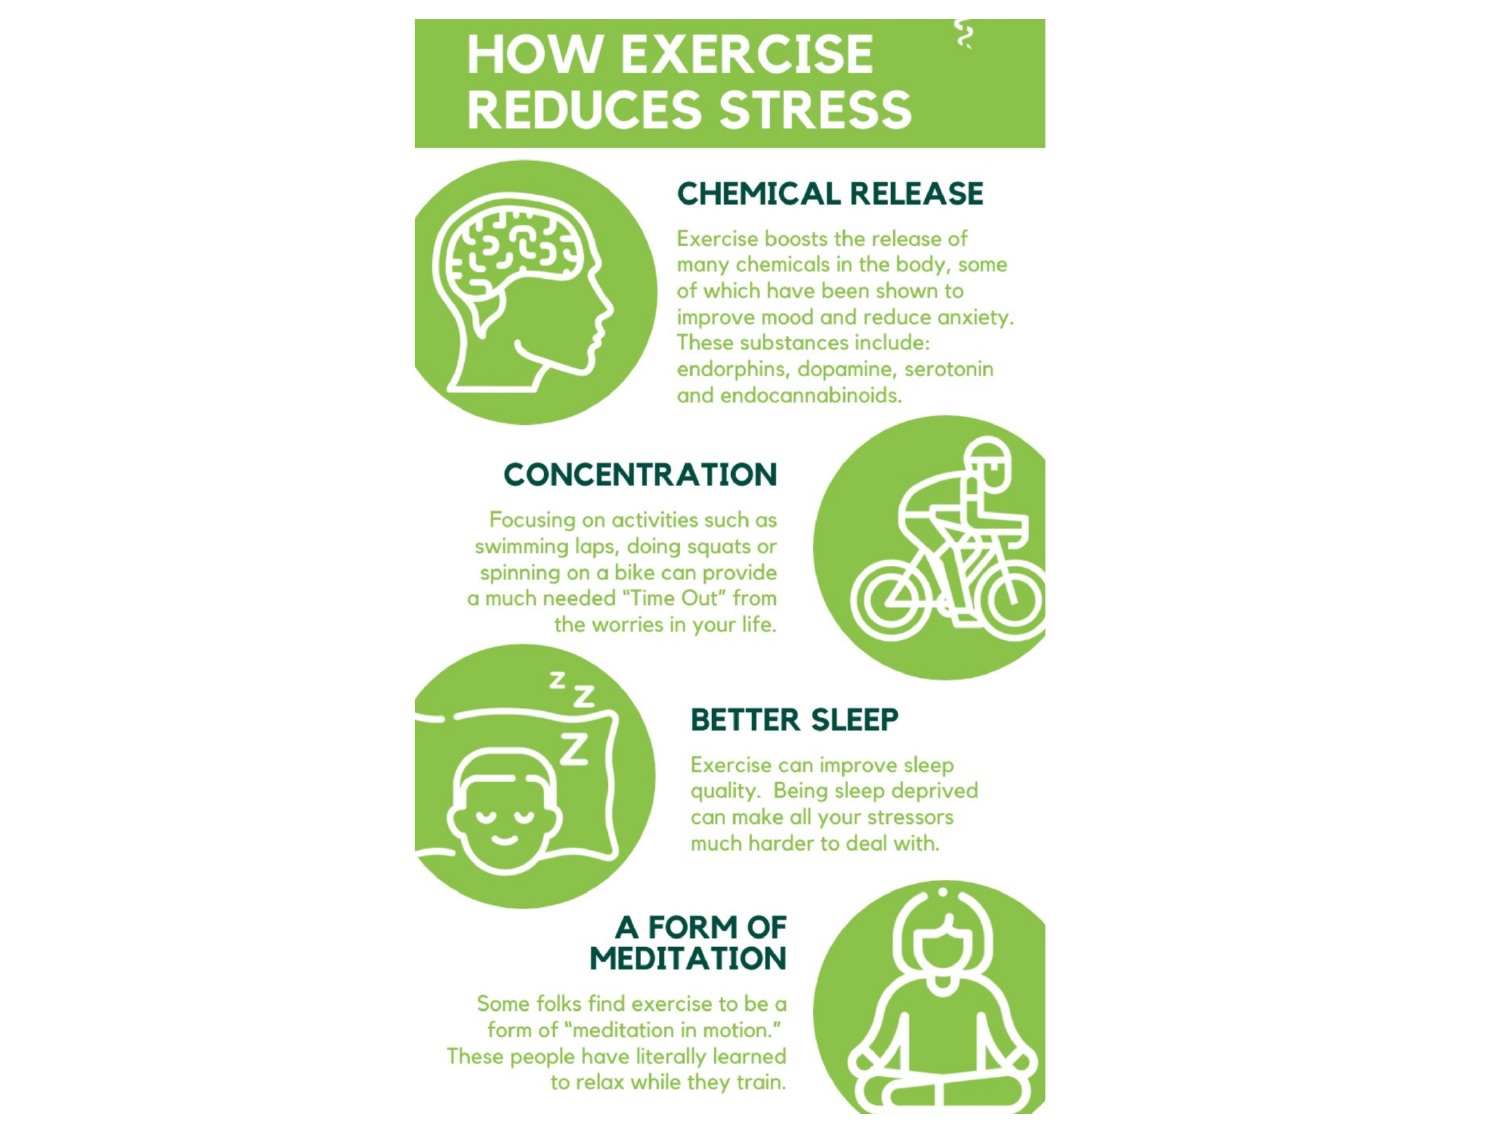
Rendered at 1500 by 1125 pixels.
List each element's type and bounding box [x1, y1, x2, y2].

picture [414, 18, 1046, 1114]
